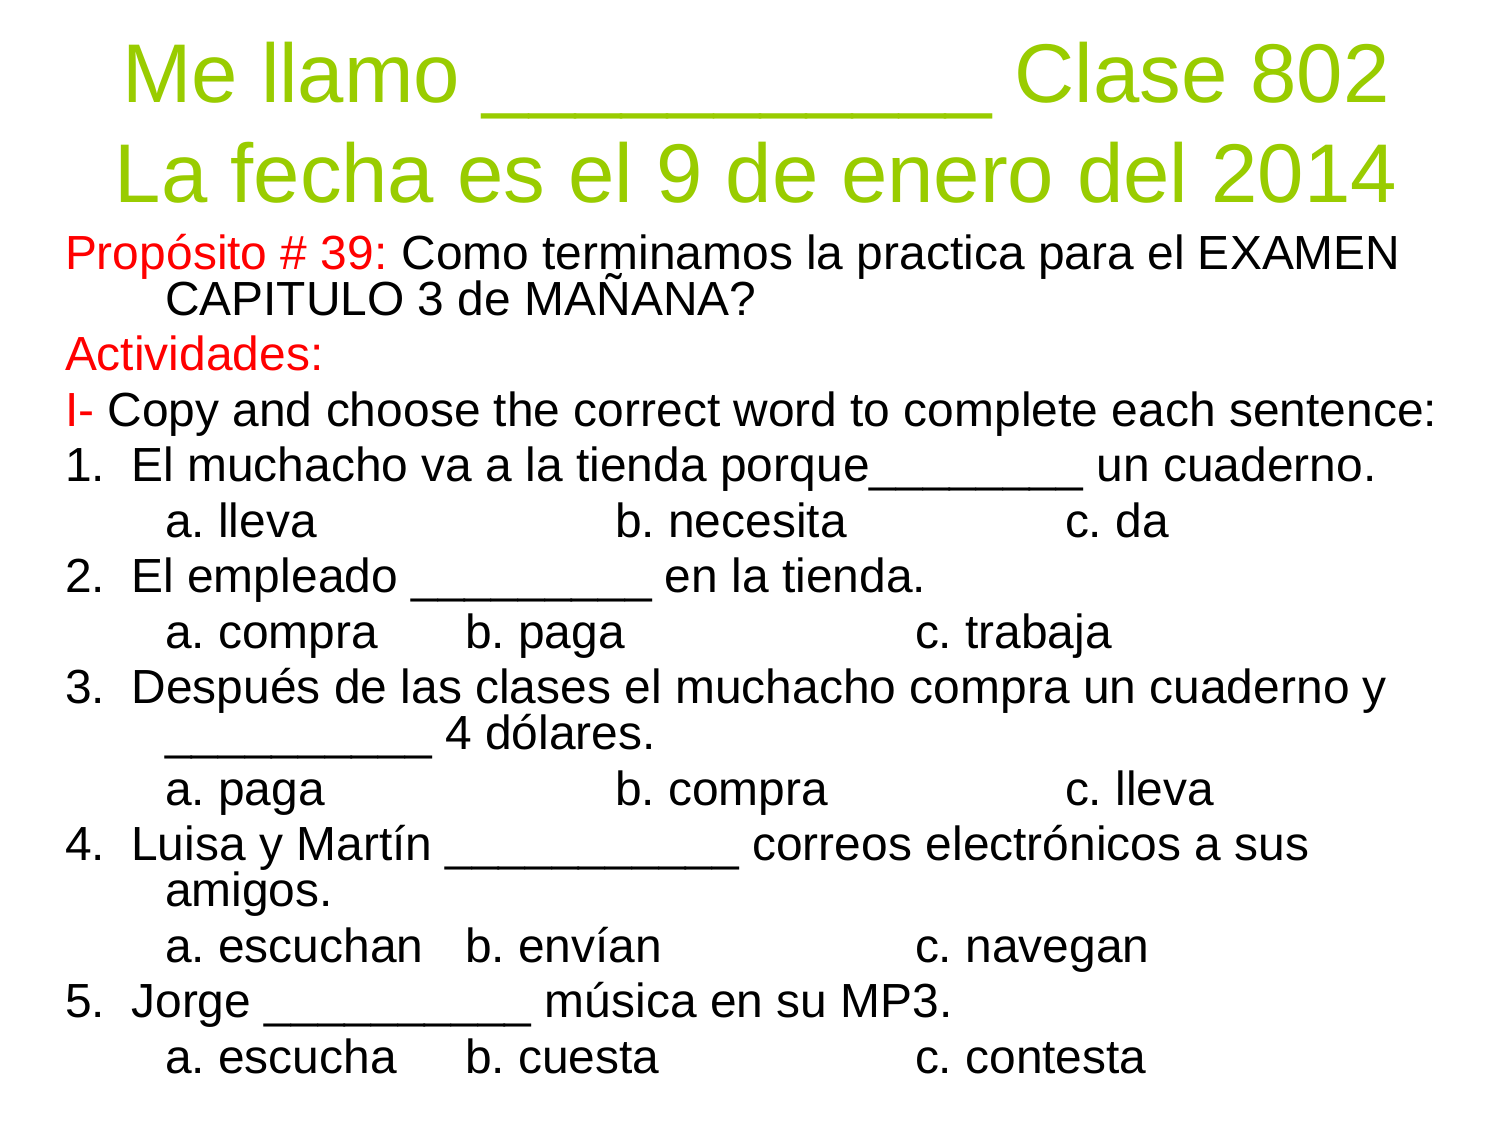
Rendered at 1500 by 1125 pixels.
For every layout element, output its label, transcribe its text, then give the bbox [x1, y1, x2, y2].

title Me llamo ___________ Clase 802 La fecha es el 9 de enero del 2014 [62, 24, 1450, 213]
list Propósito # 39: Como terminamos la practica para el EXAMEN CAPITULO 3 de MAÑANA? Actividades: I- Copy and choose the correct word to complete each sentence: 1. El muchacho va a la tienda porque________ un cuaderno. a. lleva b. necesita c. da 2. El empleado _________ en la tienda. a. compra b. paga c. trabaja 3. Después de las clases el muchacho compra un cuaderno y __________ 4 dólares. a. paga b. compra c. lleva 4. Luisa y Martín ___________ correos electrónicos a sus amigos. a. escuchan b. envían c. navegan 5. Jorge __________ música en su MP3. a. escucha b. cuesta c. contesta [50, 224, 1463, 1088]
